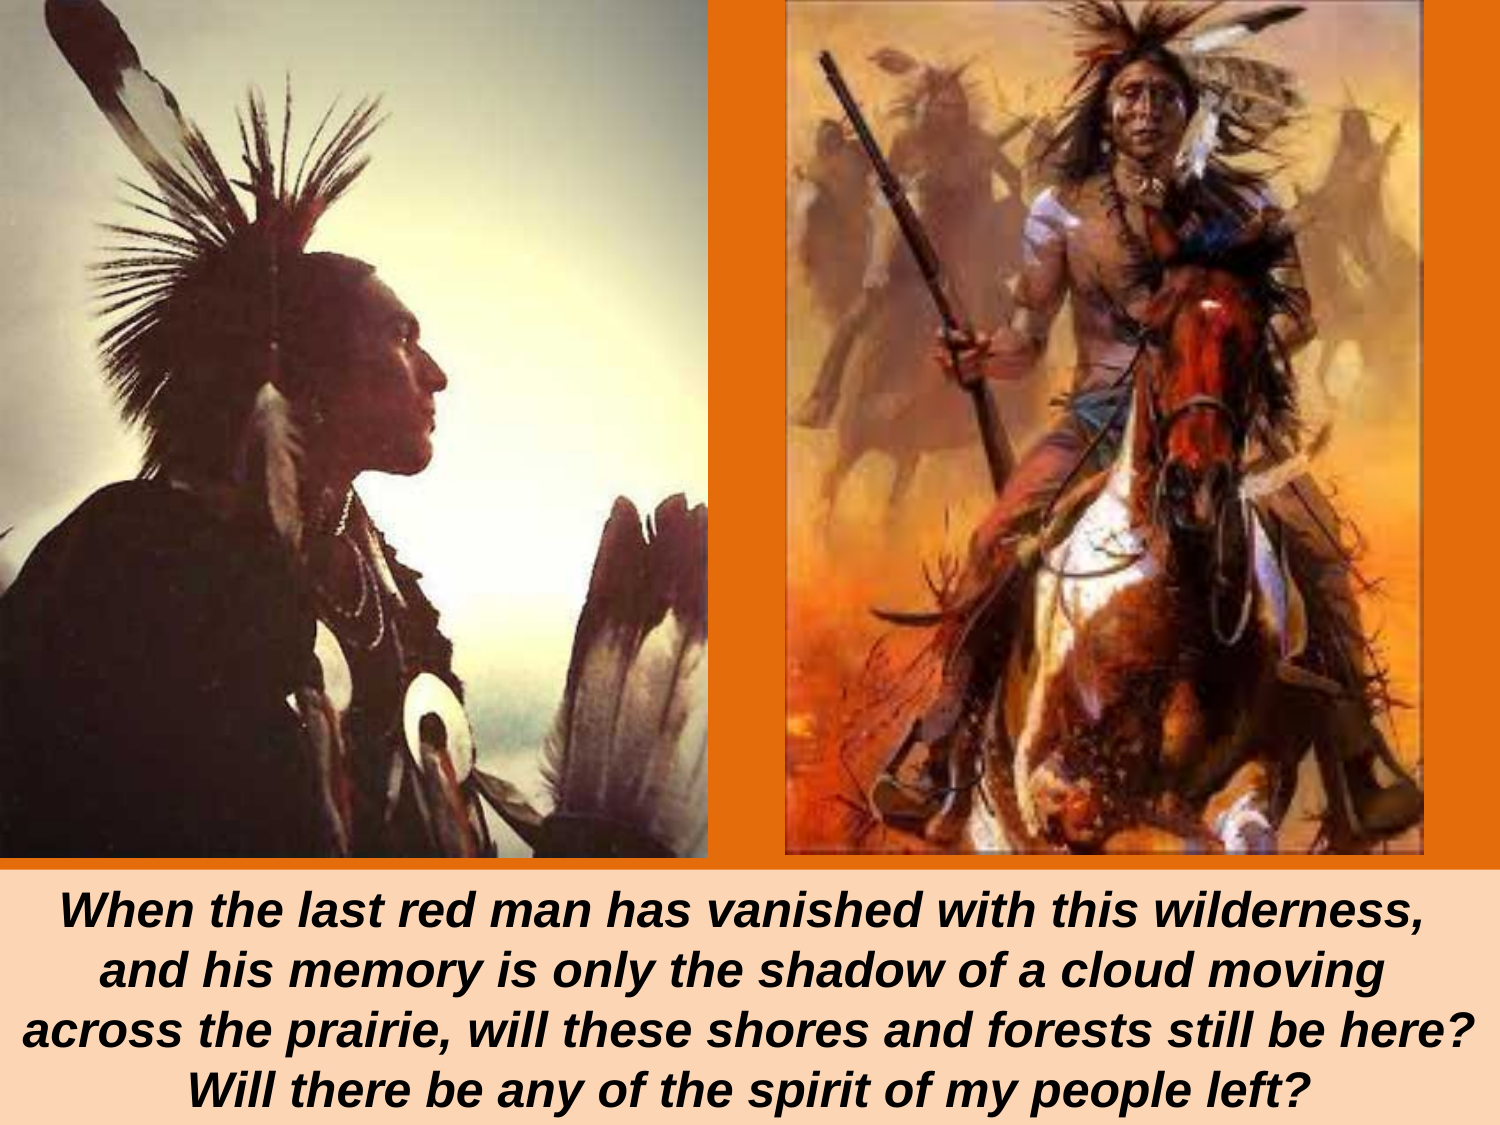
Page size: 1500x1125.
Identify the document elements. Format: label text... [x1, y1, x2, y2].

picture [785, 0, 1424, 856]
picture [0, 0, 708, 858]
title When the last red man has vanished with this wilderness, and his memory is only the shadow of a cloud moving across the prairie, will these shores and forests still be here? Will there be any of the spirit of my people left? [0, 869, 1500, 1125]
